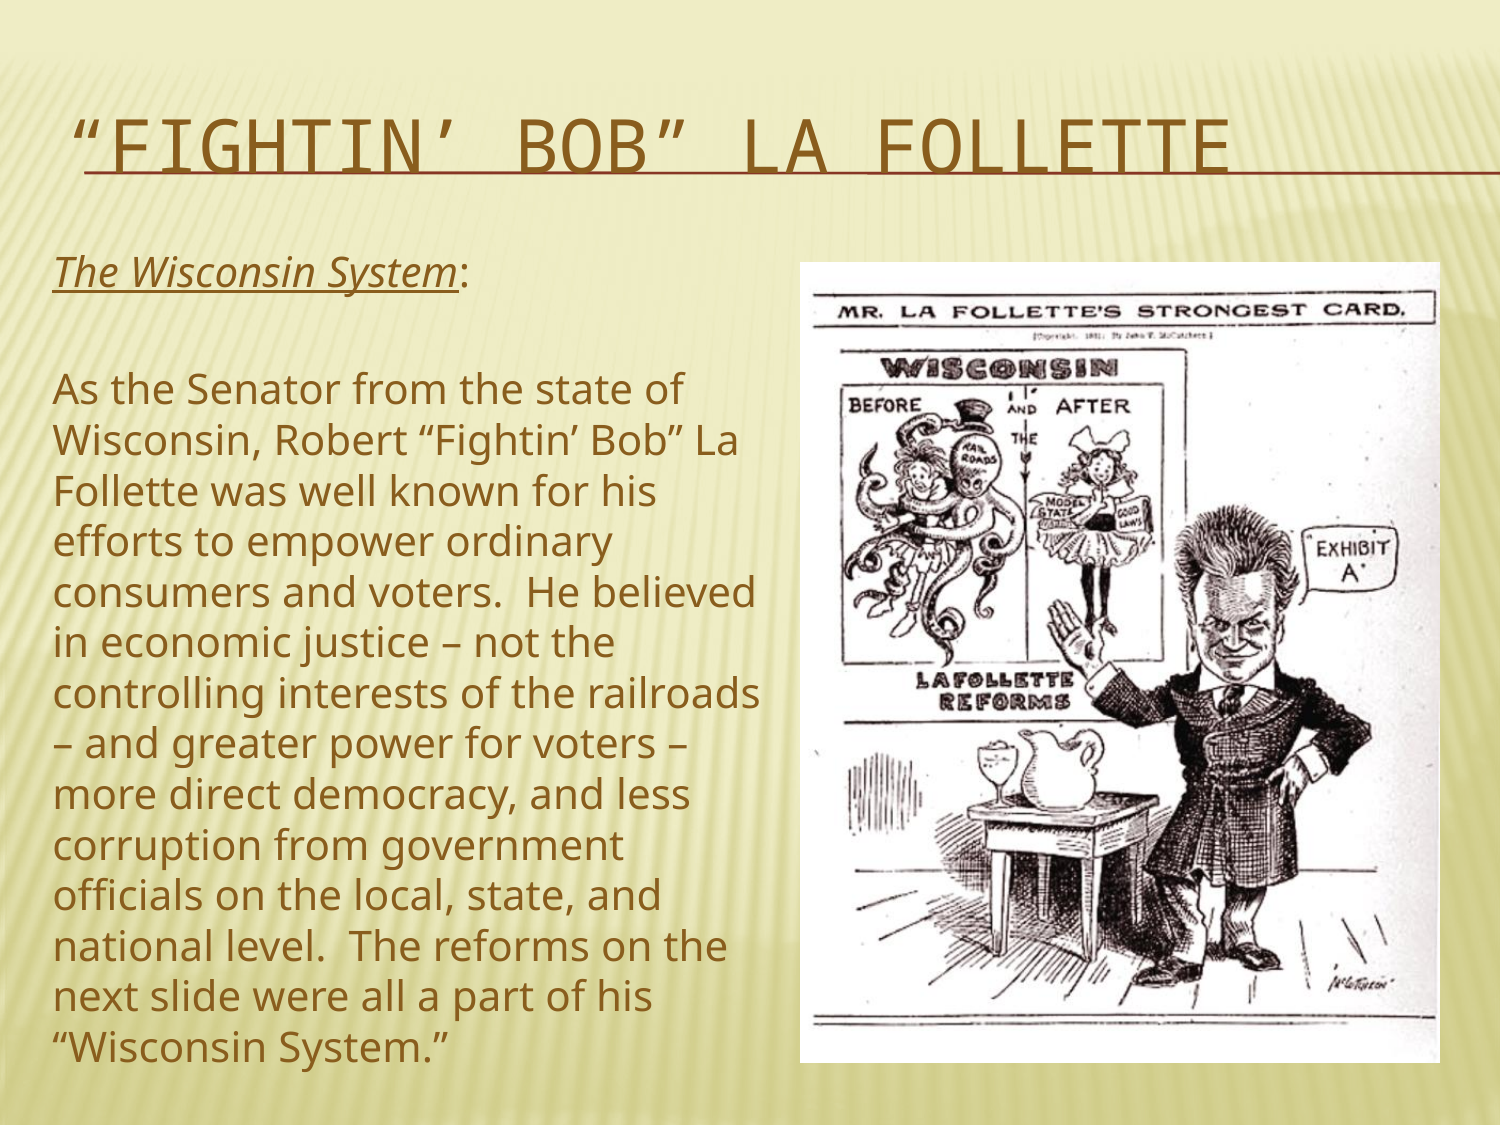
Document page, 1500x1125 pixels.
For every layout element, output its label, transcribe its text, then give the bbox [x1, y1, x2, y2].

list The Wisconsin System: As the Senator from the state of Wisconsin, Robert “Fightin’ Bob” La Follette was well known for his efforts to empower ordinary consumers and voters. He believed in economic justice – not the controlling interests of the railroads – and greater power for voters – more direct democracy, and less corruption from government officials on the local, state, and national level. The reforms on the next slide were all a part of his “Wisconsin System.” [37, 237, 788, 1100]
title “Fightin’ Bob” La follette [49, 75, 1475, 213]
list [799, 262, 1441, 1063]
